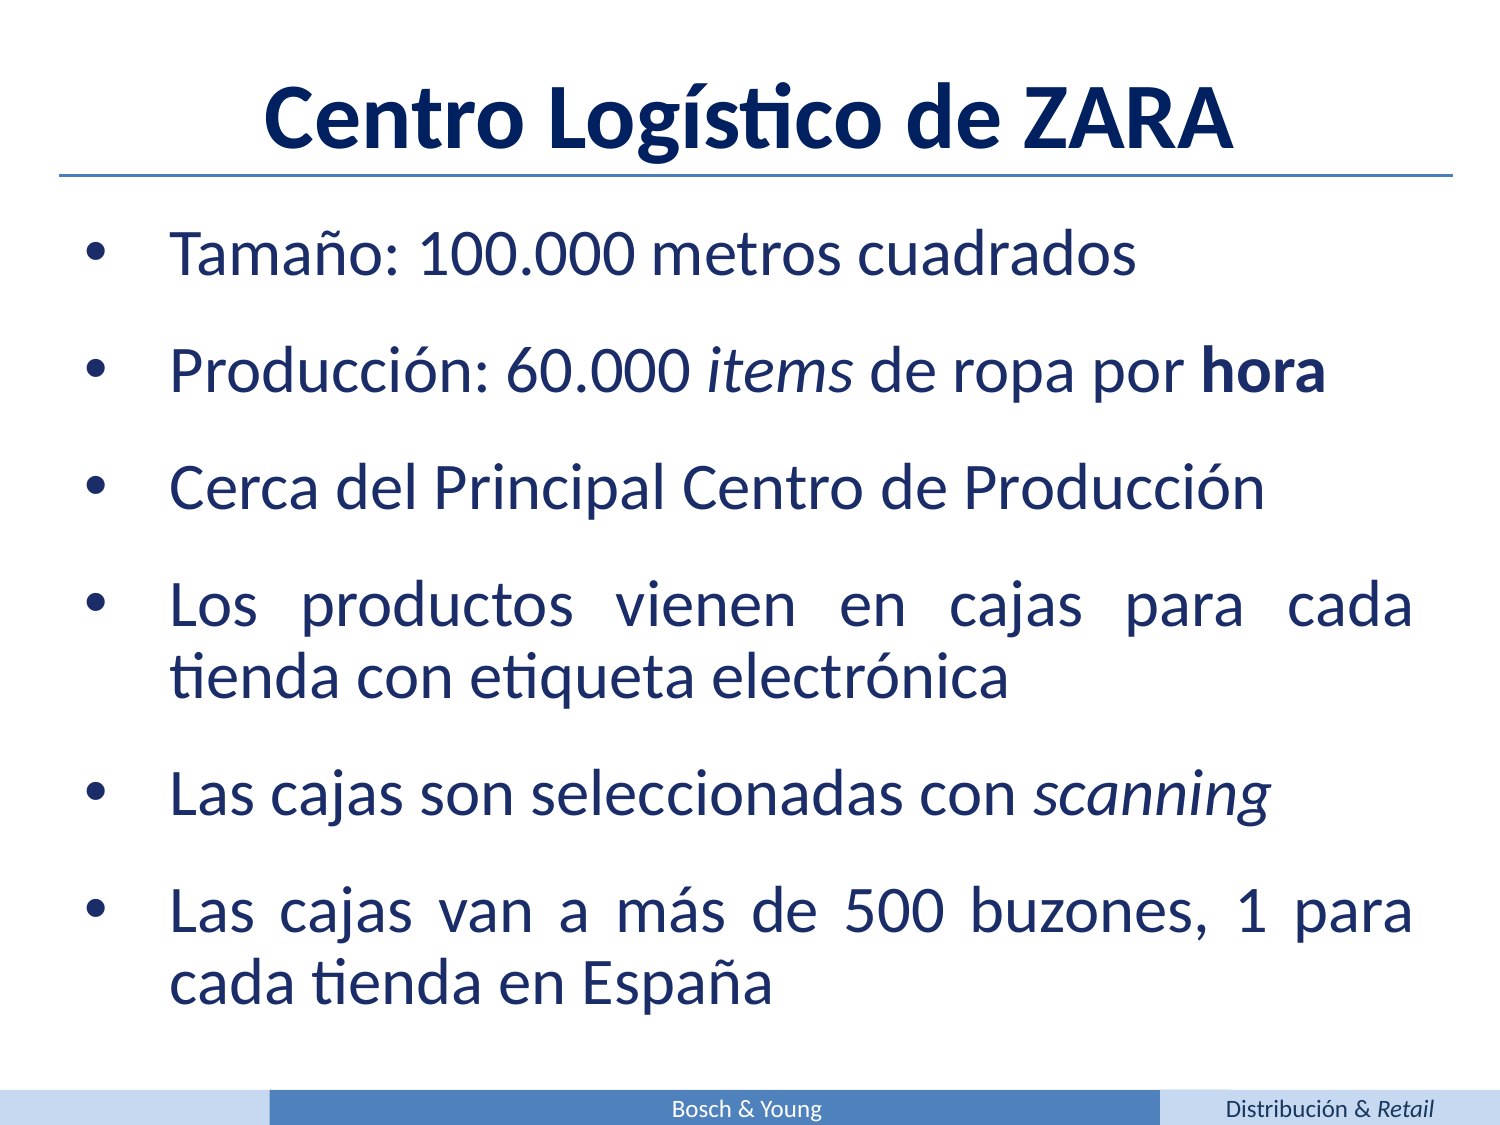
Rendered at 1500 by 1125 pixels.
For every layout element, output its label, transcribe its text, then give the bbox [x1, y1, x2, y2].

text_box Centro Logístico de ZARA [35, 47, 1465, 175]
text_box Bosch & Young [272, 1088, 1158, 1125]
text_box [0, 1088, 272, 1125]
text_box Distribución & Retail [1158, 1088, 1500, 1125]
text_box Tamaño: 100.000 metros cuadrados Producción: 60.000 items de ropa por hora Cerca del Principal Centro de Producción Los productos vienen en cajas para cada tienda con etiqueta electrónica Las cajas son seleccionadas con scanning Las cajas van a más de 500 buzones, 1 para cada tienda en España [70, 210, 1430, 1027]
